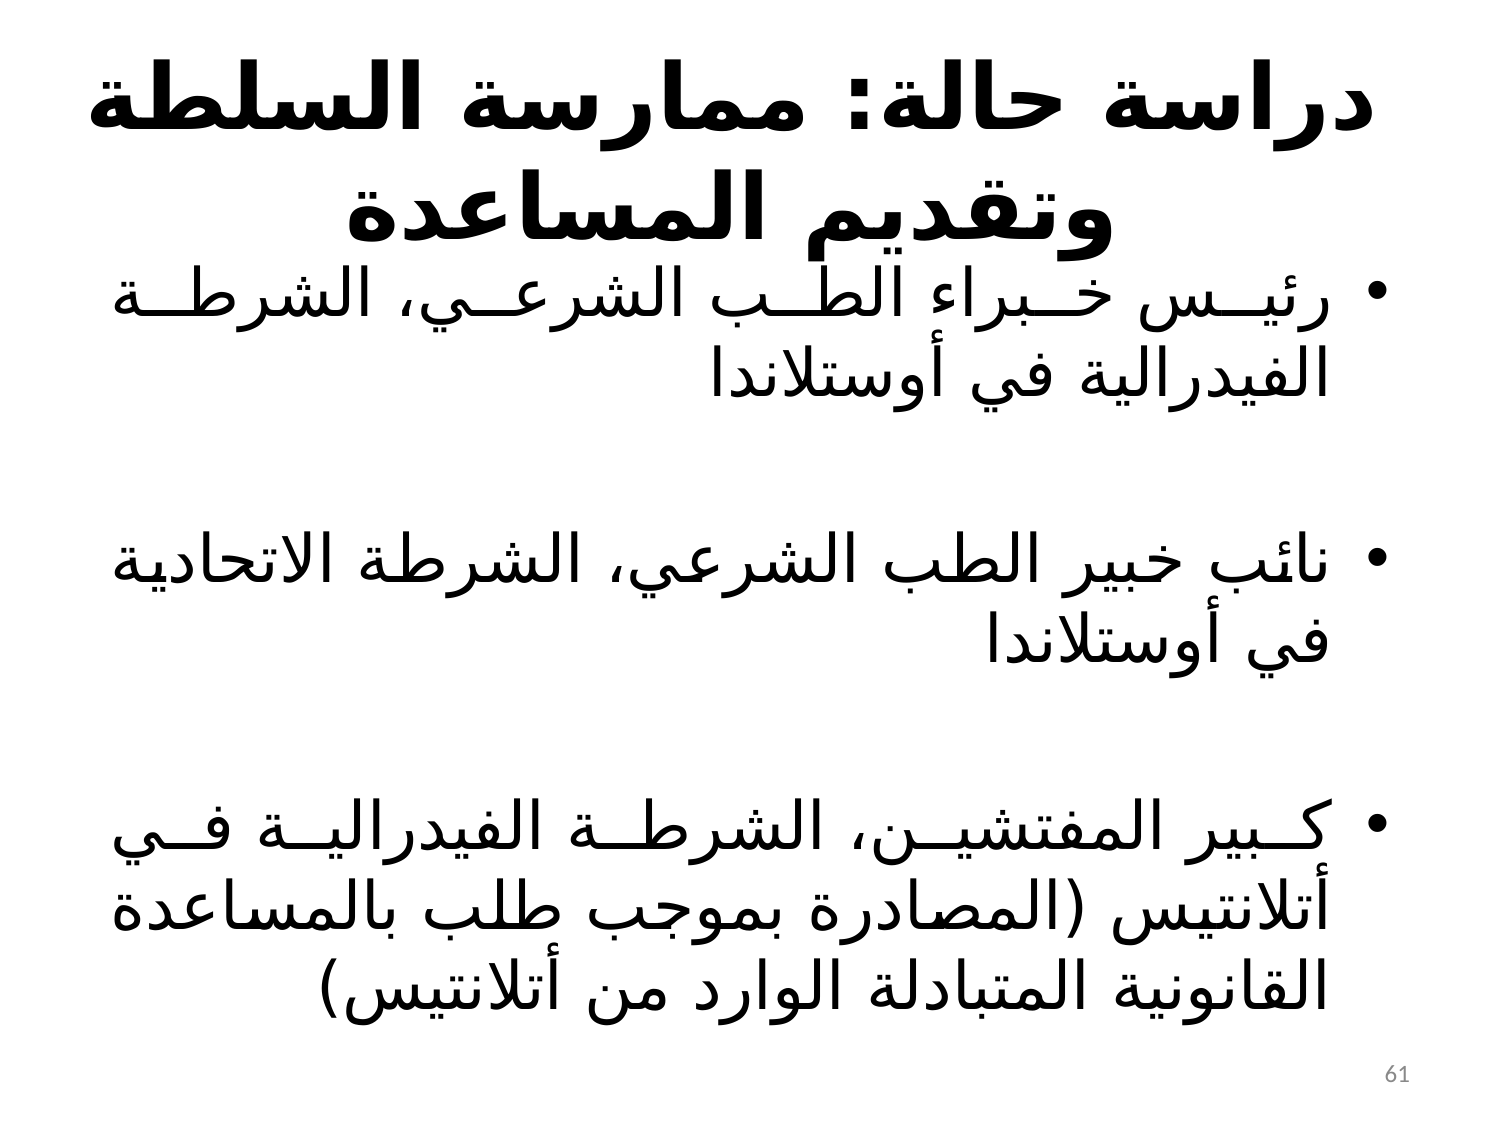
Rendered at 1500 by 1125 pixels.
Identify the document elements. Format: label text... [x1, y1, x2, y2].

text_box رئيس خبراء الطب الشرعي، الشرطة الفيدرالية في أوستلاندا نائب خبير الطب الشرعي، الشرطة الاتحادية في أوستلاندا كبير المفتشين، الشرطة الفيدرالية في أتلانتيس (المصادرة بموجب طلب بالمساعدة القانونية المتبادلة الوارد من أتلانتيس) كبير المسؤولين الفنيين في «دوكلاندس سيكيوريتيز» - بنك نورلاندا، فرع أوستلاندا [96, 242, 1404, 1071]
title دراسة حالة: ممارسة السلطة وتقديم المساعدة [57, 54, 1408, 243]
slide_number 61 [1074, 1042, 1425, 1103]
